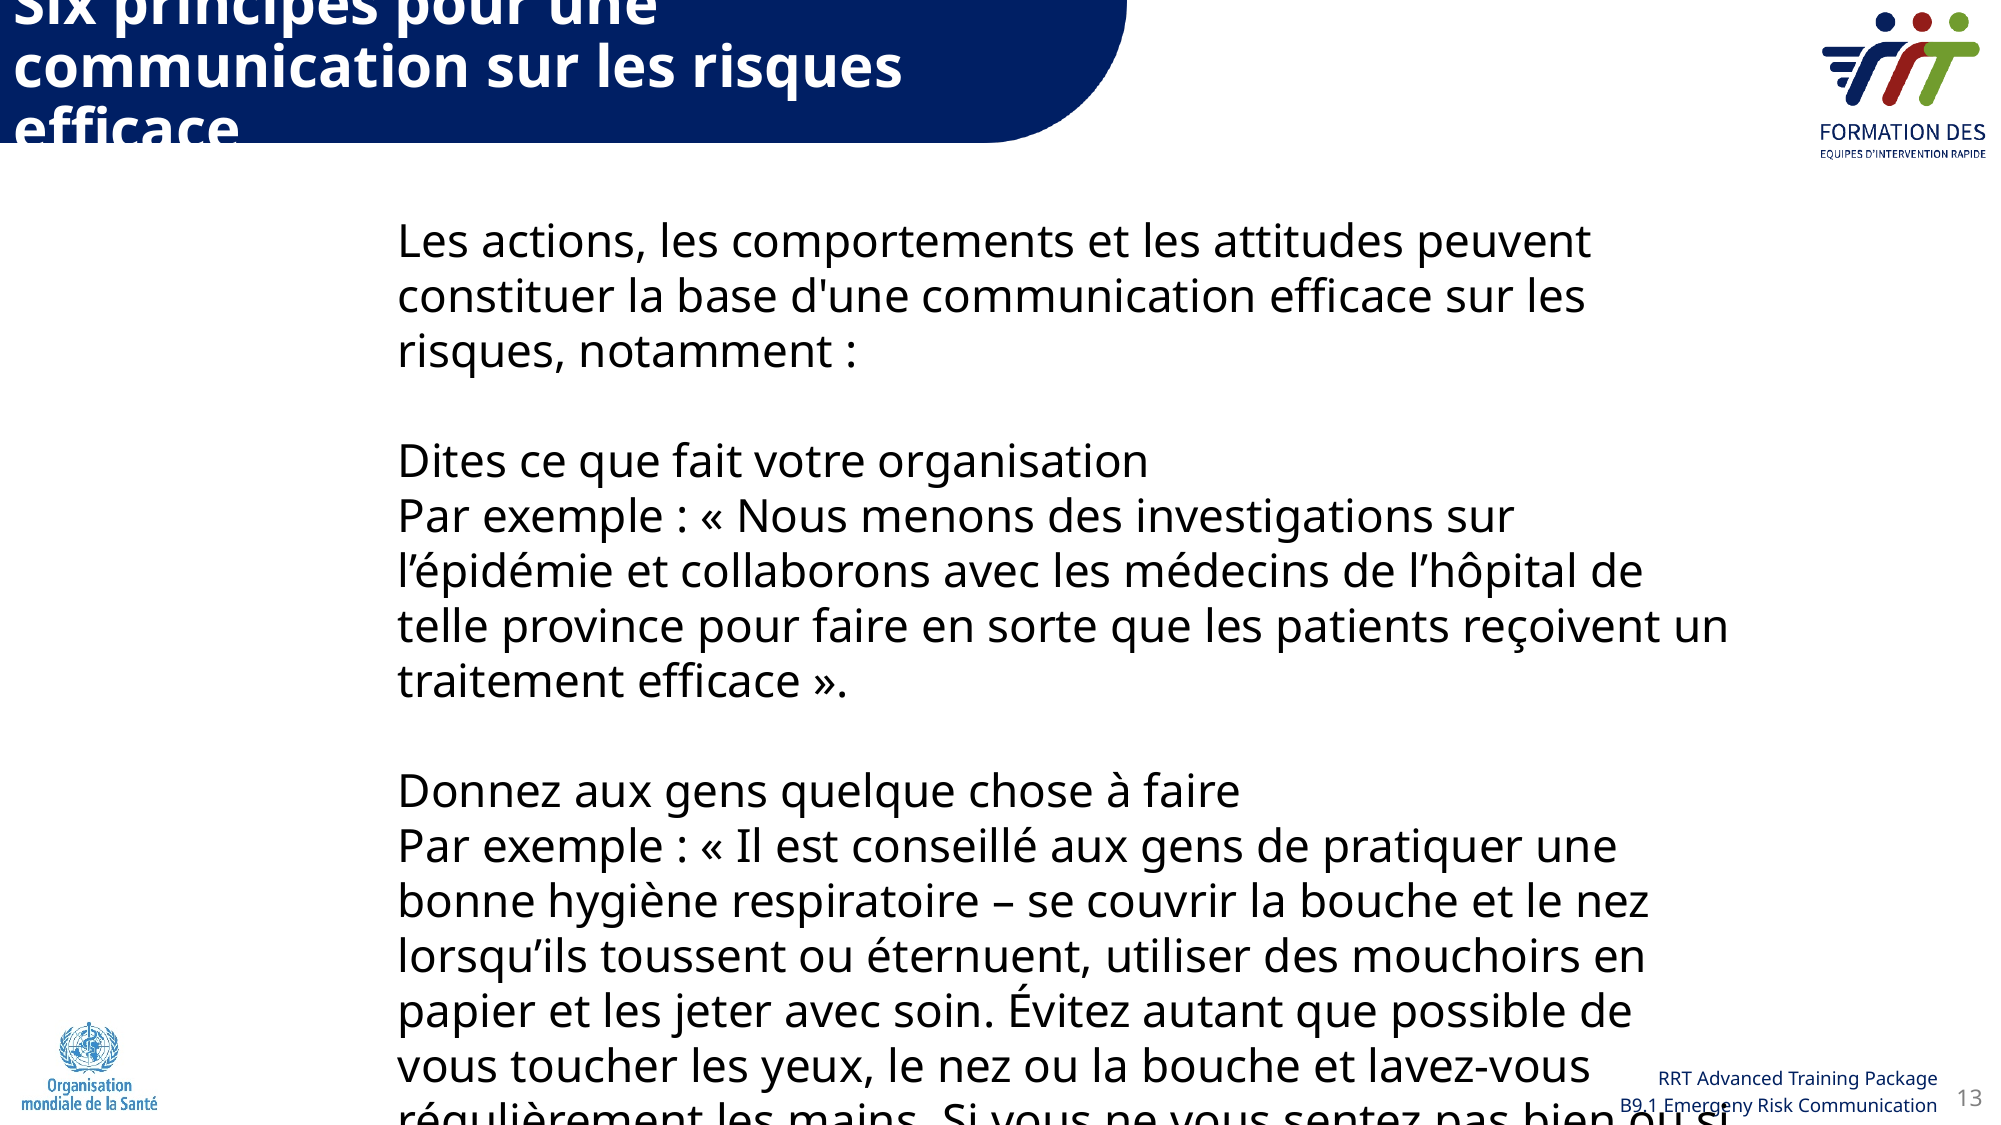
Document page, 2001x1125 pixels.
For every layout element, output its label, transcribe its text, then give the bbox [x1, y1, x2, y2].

list Les actions, les comportements et les attitudes peuvent constituer la base d'une communication efficace sur les risques, notamment : Dites ce que fait votre organisation Par exemple : « Nous menons des investigations sur l’épidémie et collaborons avec les médecins de l’hôpital de telle province pour faire en sorte que les patients reçoivent un traitement efficace ». Donnez aux gens quelque chose à faire Par exemple : « Il est conseillé aux gens de pratiquer une bonne hygiène respiratoire – se couvrir la bouche et le nez lorsqu’ils toussent ou éternuent, utiliser des mouchoirs en papier et les jeter avec soin. Évitez autant que possible de vous toucher les yeux, le nez ou la bouche et lavez-vous régulièrement les mains. Si vous ne vous sentez pas bien ou si vous avez de la fièvre ou d’autres symptômes d’allure grippale, rendez-vous dans votre centre de santé local et n’allez pas au travail ou à l’école ». [389, 204, 1740, 969]
text_box Six principes pour une communication sur les risques efficace [6, 15, 1078, 122]
picture [1820, 11, 1986, 160]
picture [20, 1020, 158, 1111]
picture [0, 0, 1127, 143]
